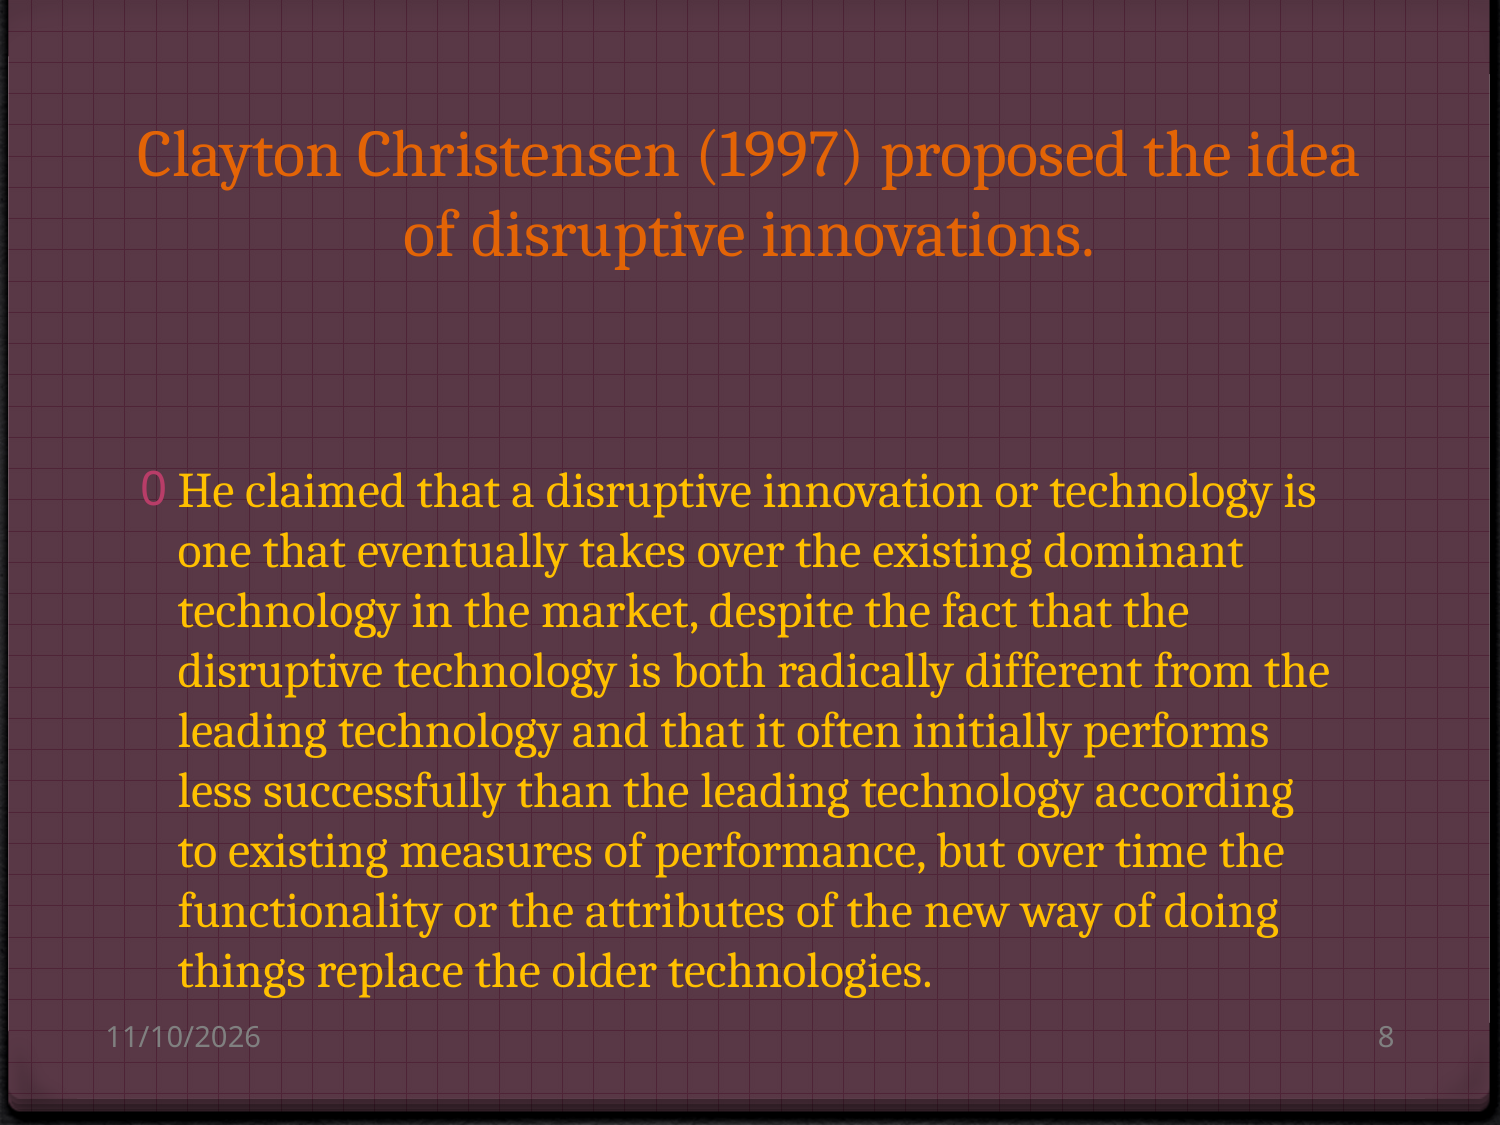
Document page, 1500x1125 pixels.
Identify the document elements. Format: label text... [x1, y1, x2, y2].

slide_number 8 [1059, 1008, 1410, 1069]
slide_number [90, 1008, 441, 1069]
list He claimed that a disruptive innovation or technology is one that eventually takes over the existing dominant technology in the market, despite the fact that the disruptive technology is both radically different from the leading technology and that it often initially performs less successfully than the leading technology according to existing measures of performance, but over time the functionality or the attributes of the new way of doing things replace the older technologies. [125, 450, 1350, 1033]
title Clayton Christensen (1997) proposed the idea of disruptive innovations. [90, 71, 1410, 309]
picture [0, 0, 1500, 1125]
